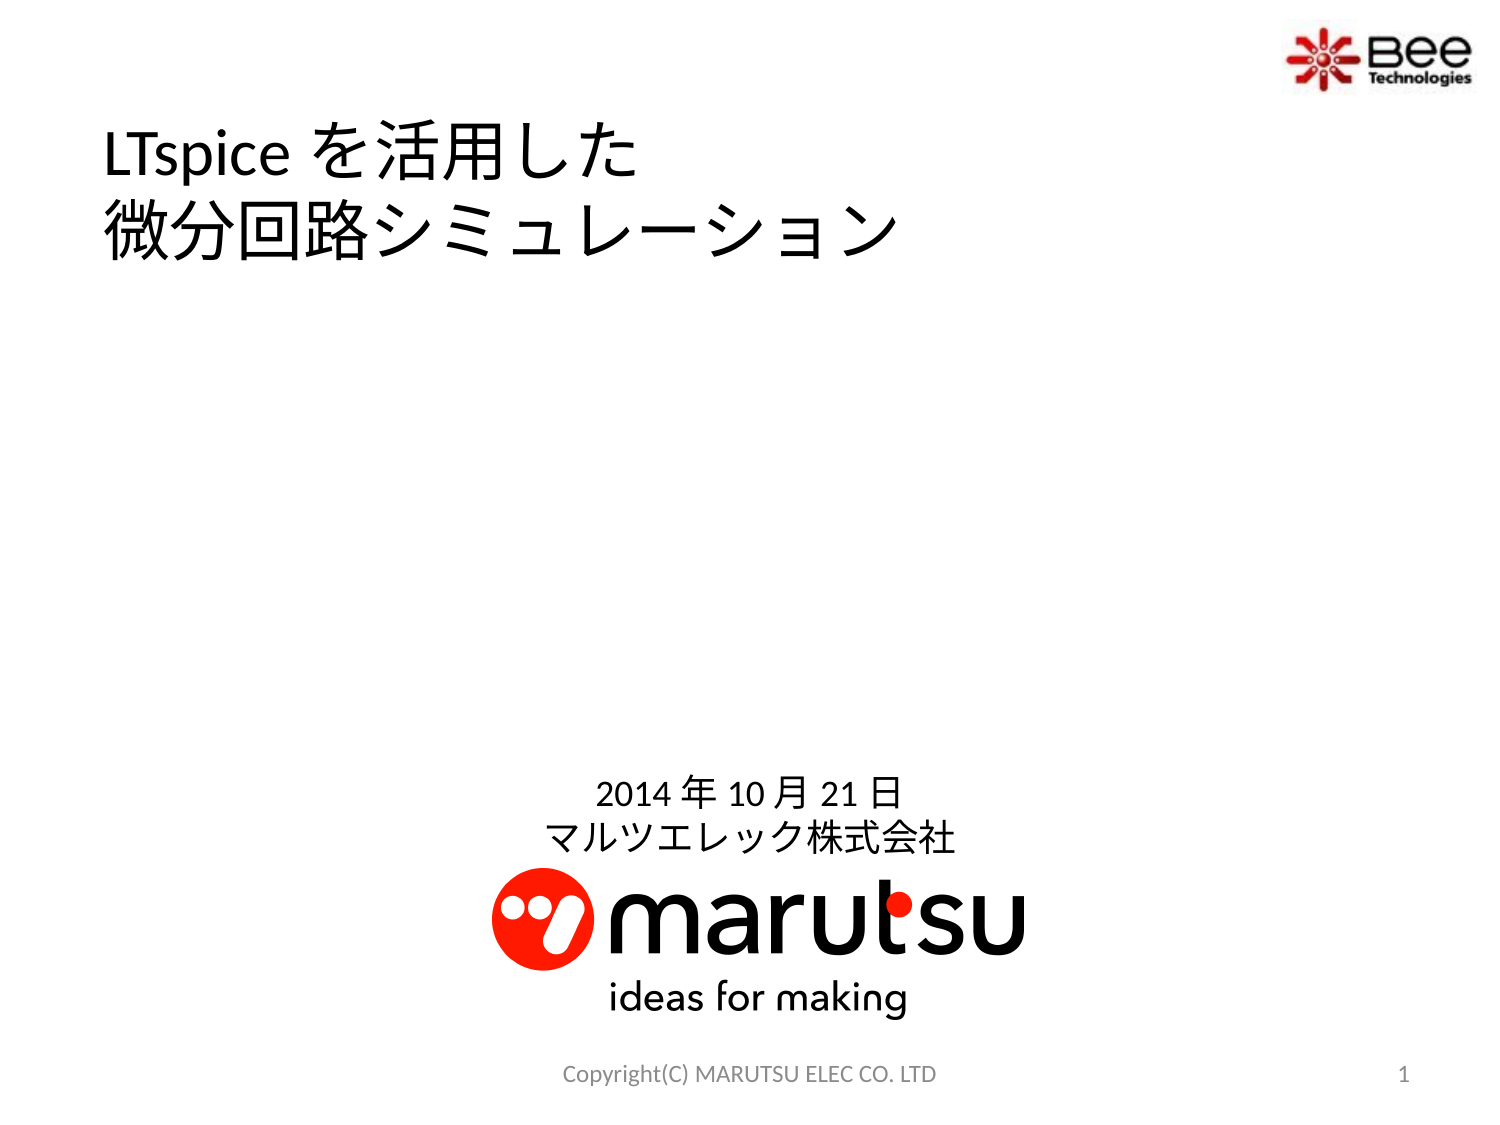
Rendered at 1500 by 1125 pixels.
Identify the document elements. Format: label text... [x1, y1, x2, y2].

slide_number 1 [1074, 1042, 1425, 1103]
footer Copyright(C) MARUTSU ELEC CO. LTD [512, 1042, 988, 1103]
text_box LTspiceを活用した 微分回路シミュレーション [88, 101, 1034, 277]
picture [1281, 18, 1478, 101]
picture [491, 868, 1024, 1020]
text_box 2014年10月21日 マルツエレック株式会社 [445, 761, 1055, 867]
